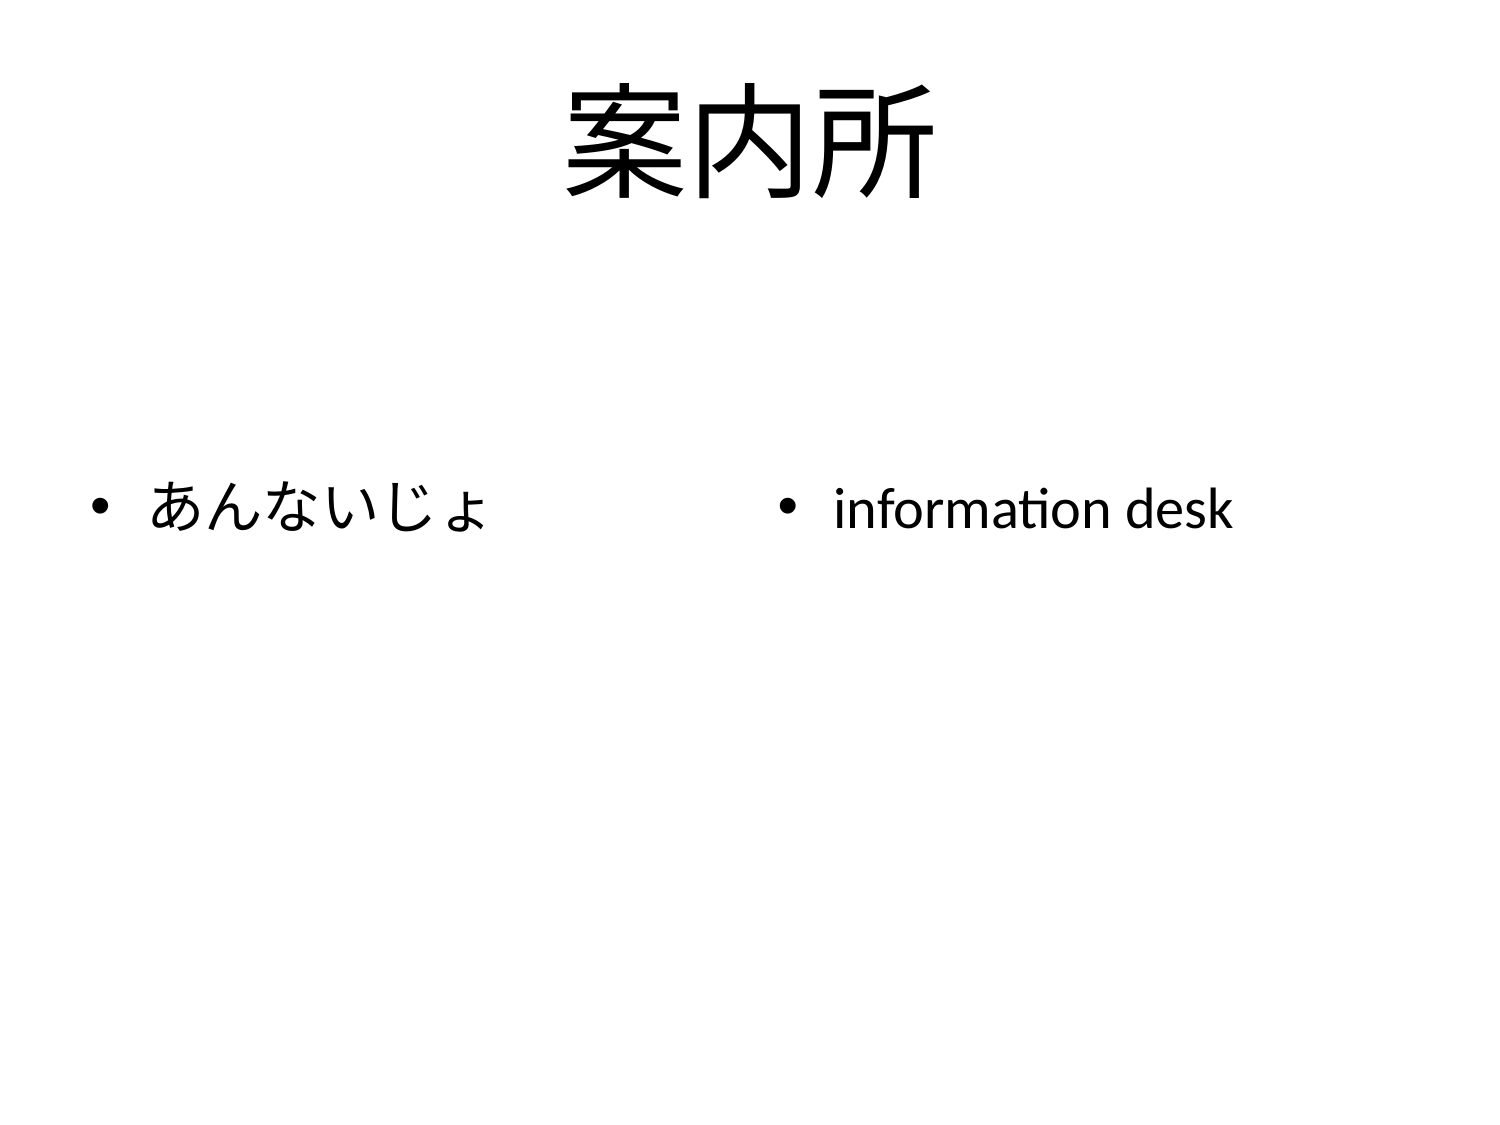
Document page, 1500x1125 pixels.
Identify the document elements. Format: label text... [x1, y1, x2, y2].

list information desk [762, 462, 1426, 1006]
list あんないじょ [74, 462, 738, 1006]
title 案内所 [74, 44, 1426, 233]
